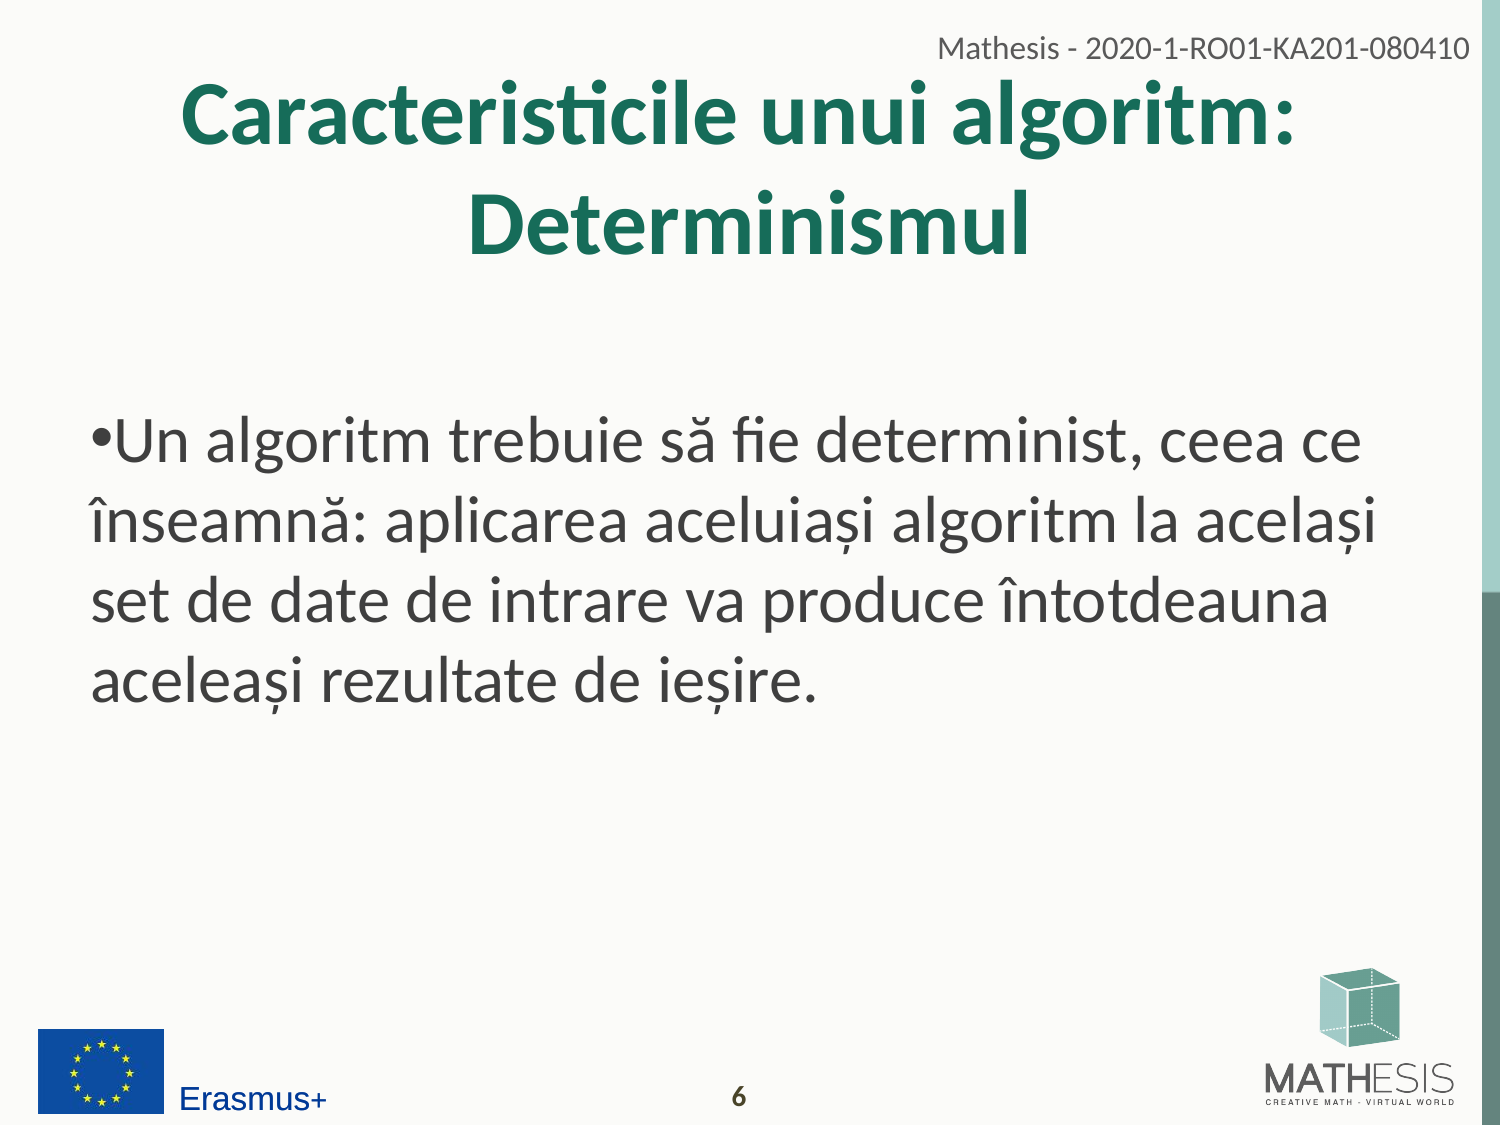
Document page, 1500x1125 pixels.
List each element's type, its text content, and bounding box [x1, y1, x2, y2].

title Caracteristicile unui algoritm: Determinismul [75, 45, 1425, 233]
picture [38, 1029, 164, 1114]
list Un algoritm trebuie să fie determinist, ceea ce înseamnă: aplicarea aceluiași algoritm la același set de date de intrare va produce întotdeauna aceleași rezultate de ieșire. [75, 388, 1425, 1005]
